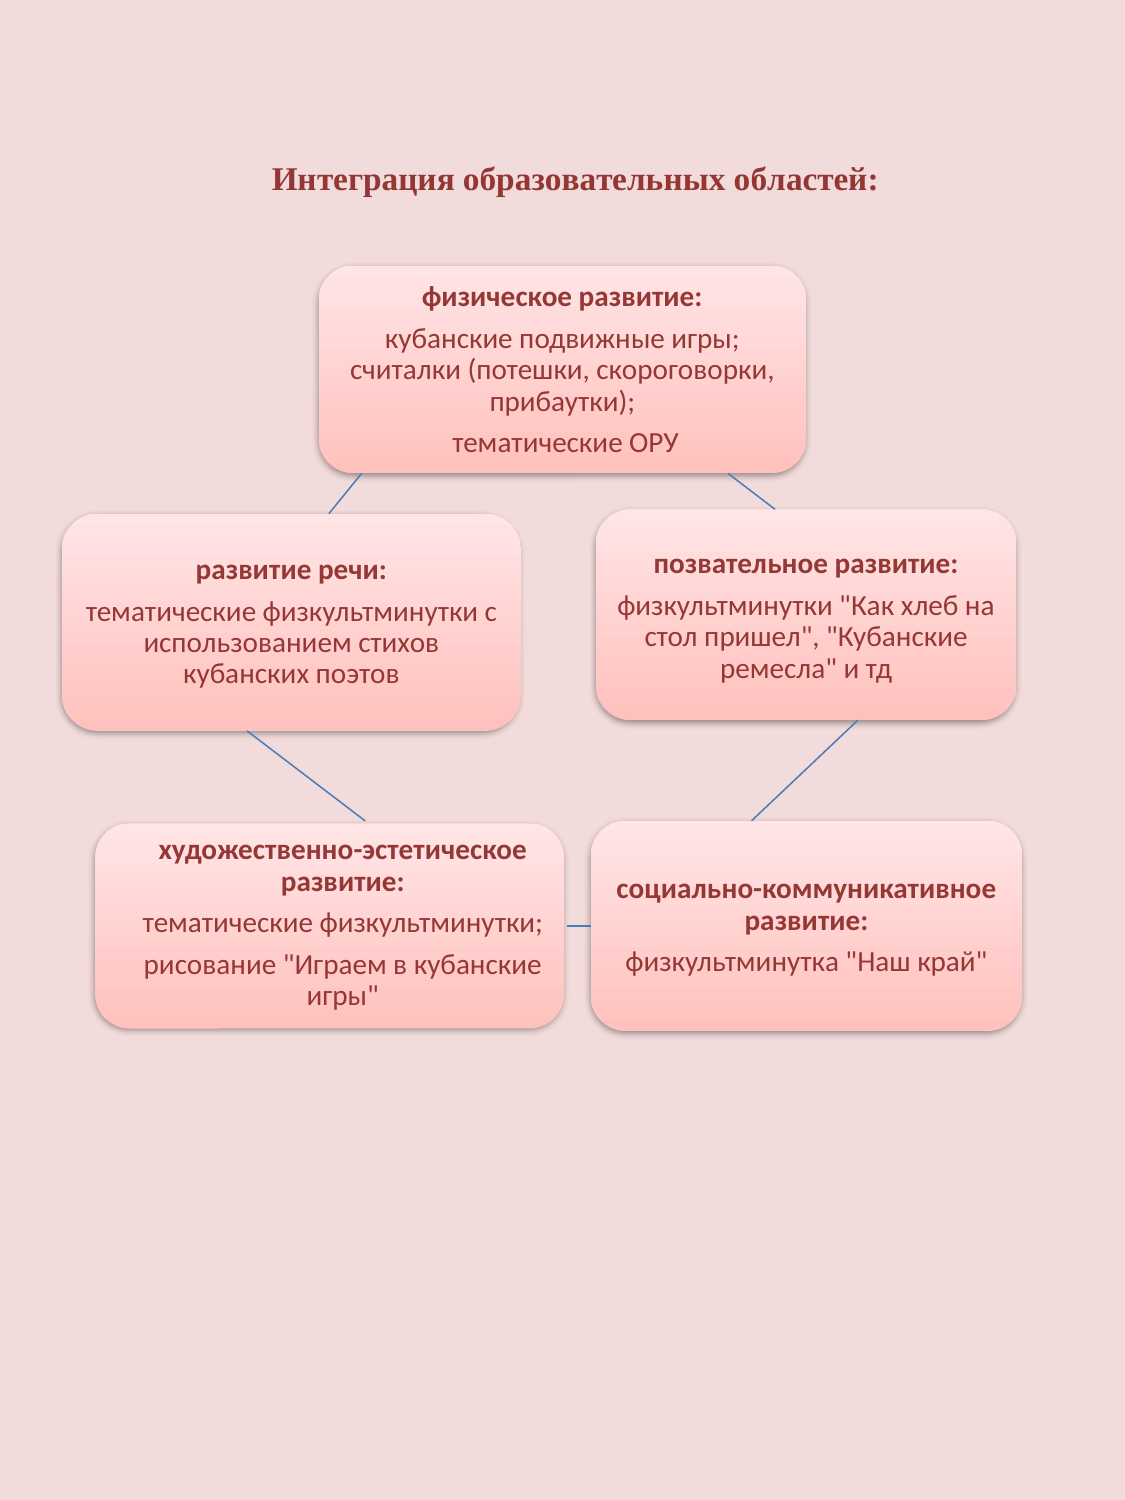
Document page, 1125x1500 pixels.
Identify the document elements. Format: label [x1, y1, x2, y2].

text_box [318, 265, 807, 474]
text_box [727, 473, 776, 510]
text_box [328, 473, 362, 514]
text_box [595, 509, 1017, 721]
text_box [95, 823, 568, 1029]
text_box [590, 820, 1023, 1032]
text_box [751, 720, 858, 822]
picture [66, 159, 1088, 198]
text_box [246, 730, 366, 822]
text_box [61, 513, 522, 732]
